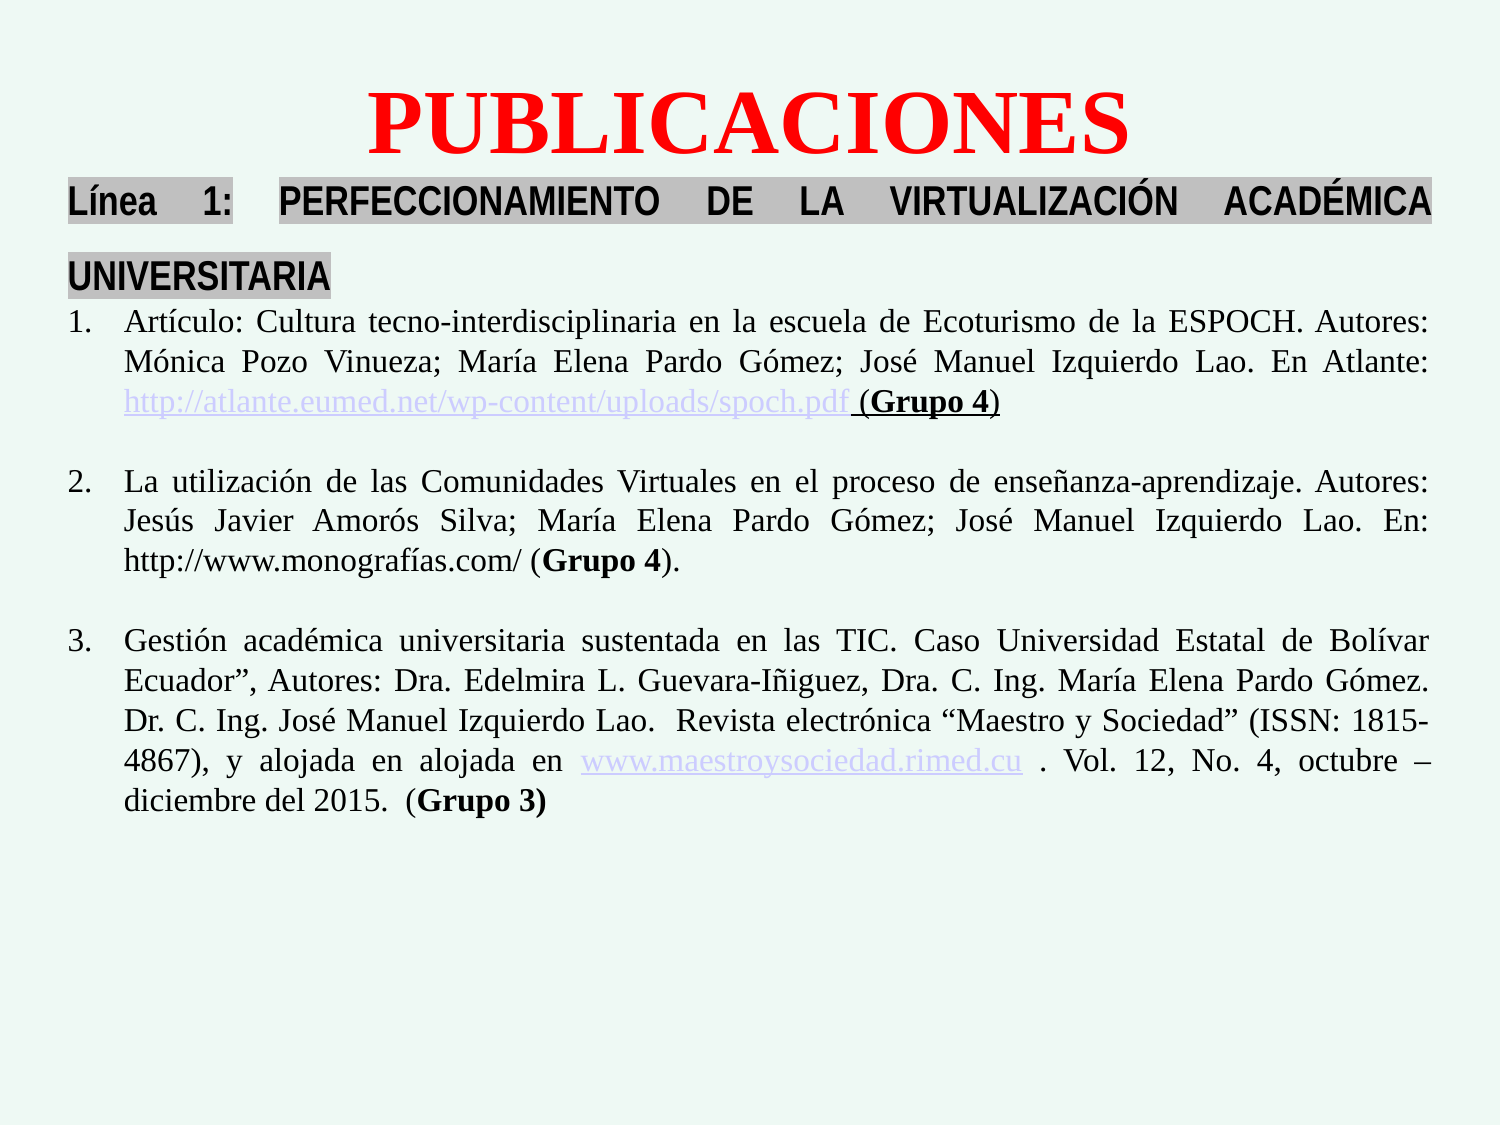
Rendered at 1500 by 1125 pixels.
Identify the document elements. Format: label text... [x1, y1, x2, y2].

text_box Línea 1: PERFECCIONAMIENTO DE LA VIRTUALIZACIÓN ACADÉMICA UNIVERSITARIA Artículo: Cultura tecno-interdisciplinaria en la escuela de Ecoturismo de la ESPOCH. Autores: Mónica Pozo Vinueza; María Elena Pardo Gómez; José Manuel Izquierdo Lao. En Atlante: http://atlante.eumed.net/wp-content/uploads/spoch.pdf (Grupo 4) La utilización de las Comunidades Virtuales en el proceso de enseñanza-aprendizaje. Autores: Jesús Javier Amorós Silva; María Elena Pardo Gómez; José Manuel Izquierdo Lao. En: http://www.monografías.com/ (Grupo 4). Gestión académica universitaria sustentada en las TIC. Caso Universidad Estatal de Bolívar Ecuador”, Autores: Dra. Edelmira L. Guevara-Iñiguez, Dra. C. Ing. María Elena Pardo Gómez. Dr. C. Ing. José Manuel Izquierdo Lao. Revista electrónica “Maestro y Sociedad” (ISSN: 1815-4867), y alojada en alojada en www.maestroysociedad.rimed.cu . Vol. 12, No. 4, octubre – diciembre del 2015. (Grupo 3) [52, 141, 1447, 878]
title PUBLICACIONES [112, 50, 1388, 141]
